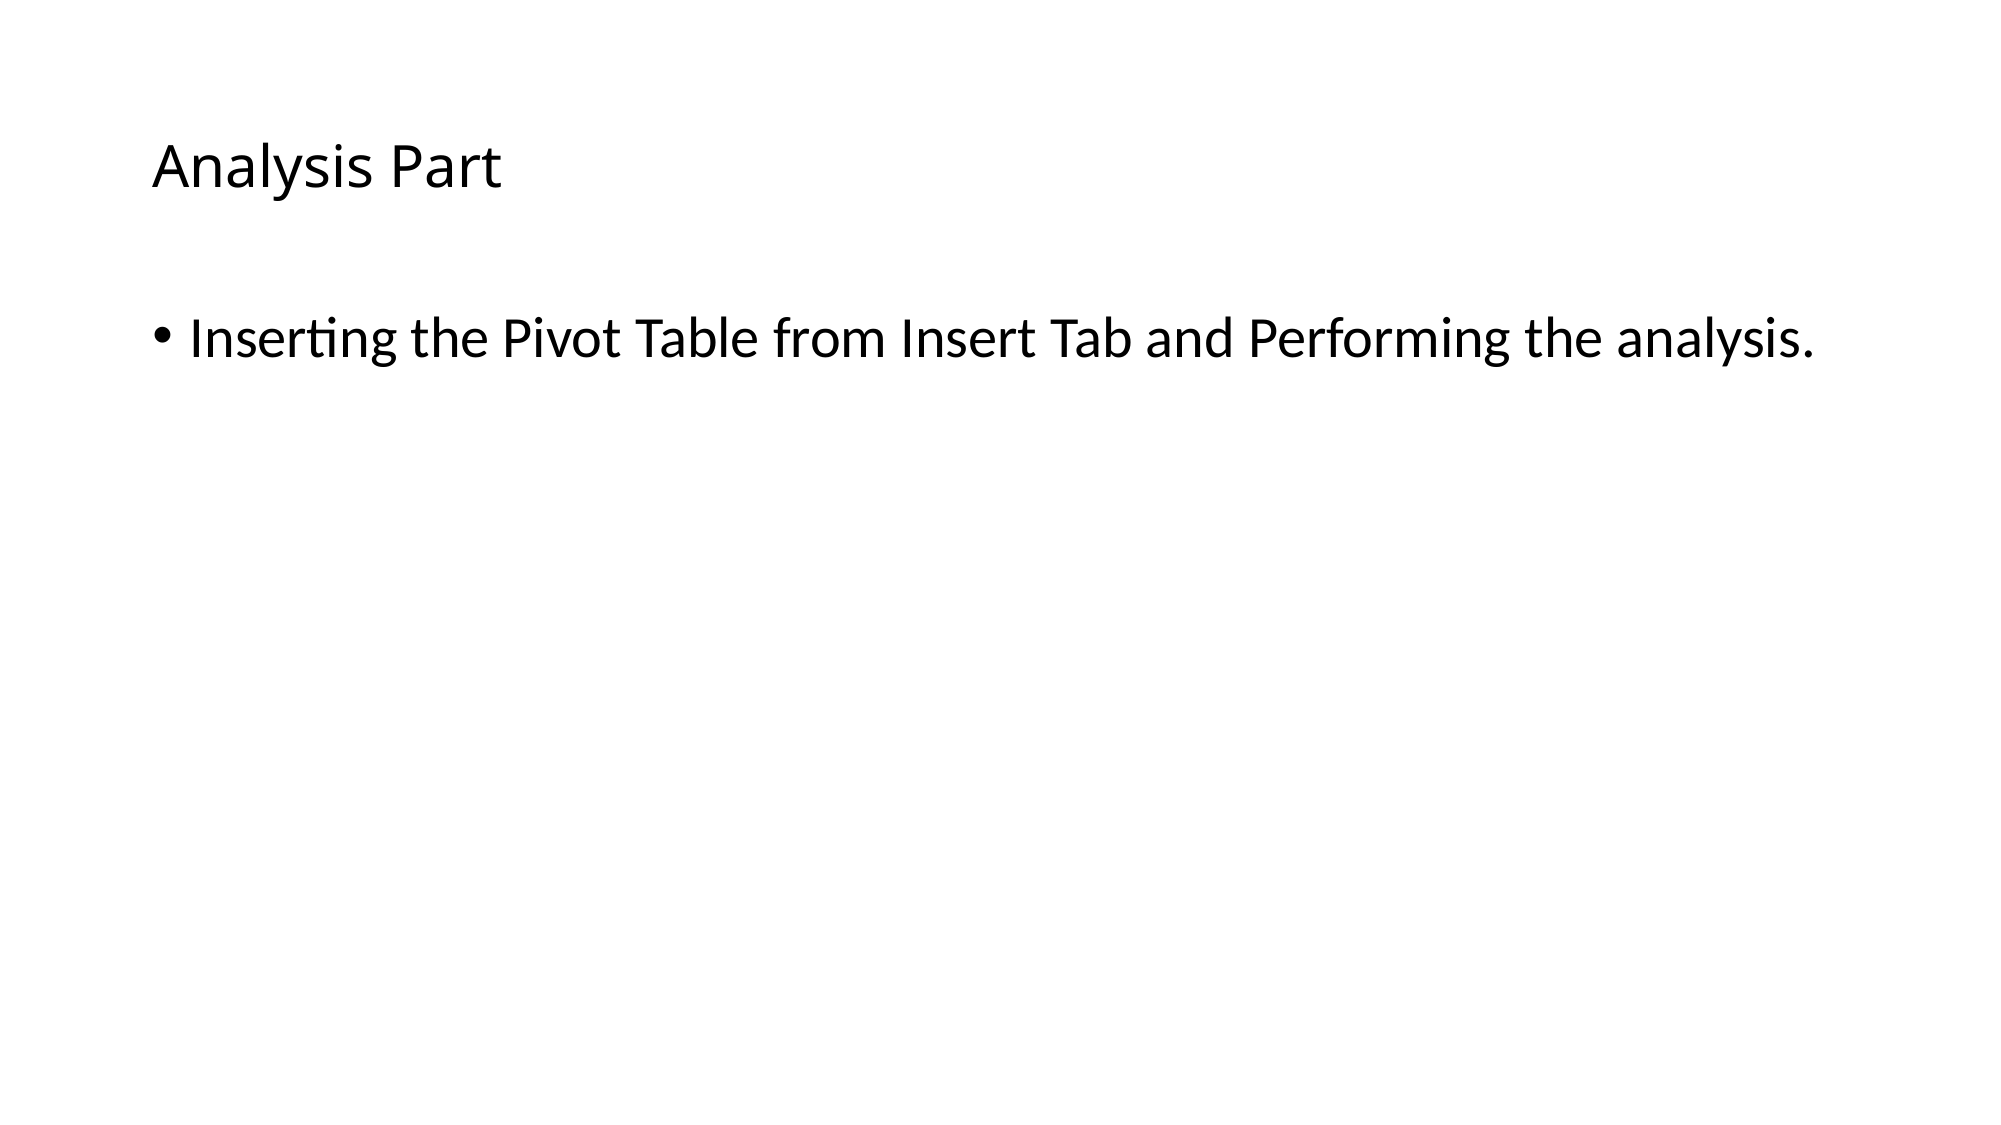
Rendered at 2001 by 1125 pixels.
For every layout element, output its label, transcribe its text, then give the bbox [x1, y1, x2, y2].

list Inserting the Pivot Table from Insert Tab and Performing the analysis. [137, 299, 1863, 1014]
title Analysis Part [137, 59, 1863, 278]
